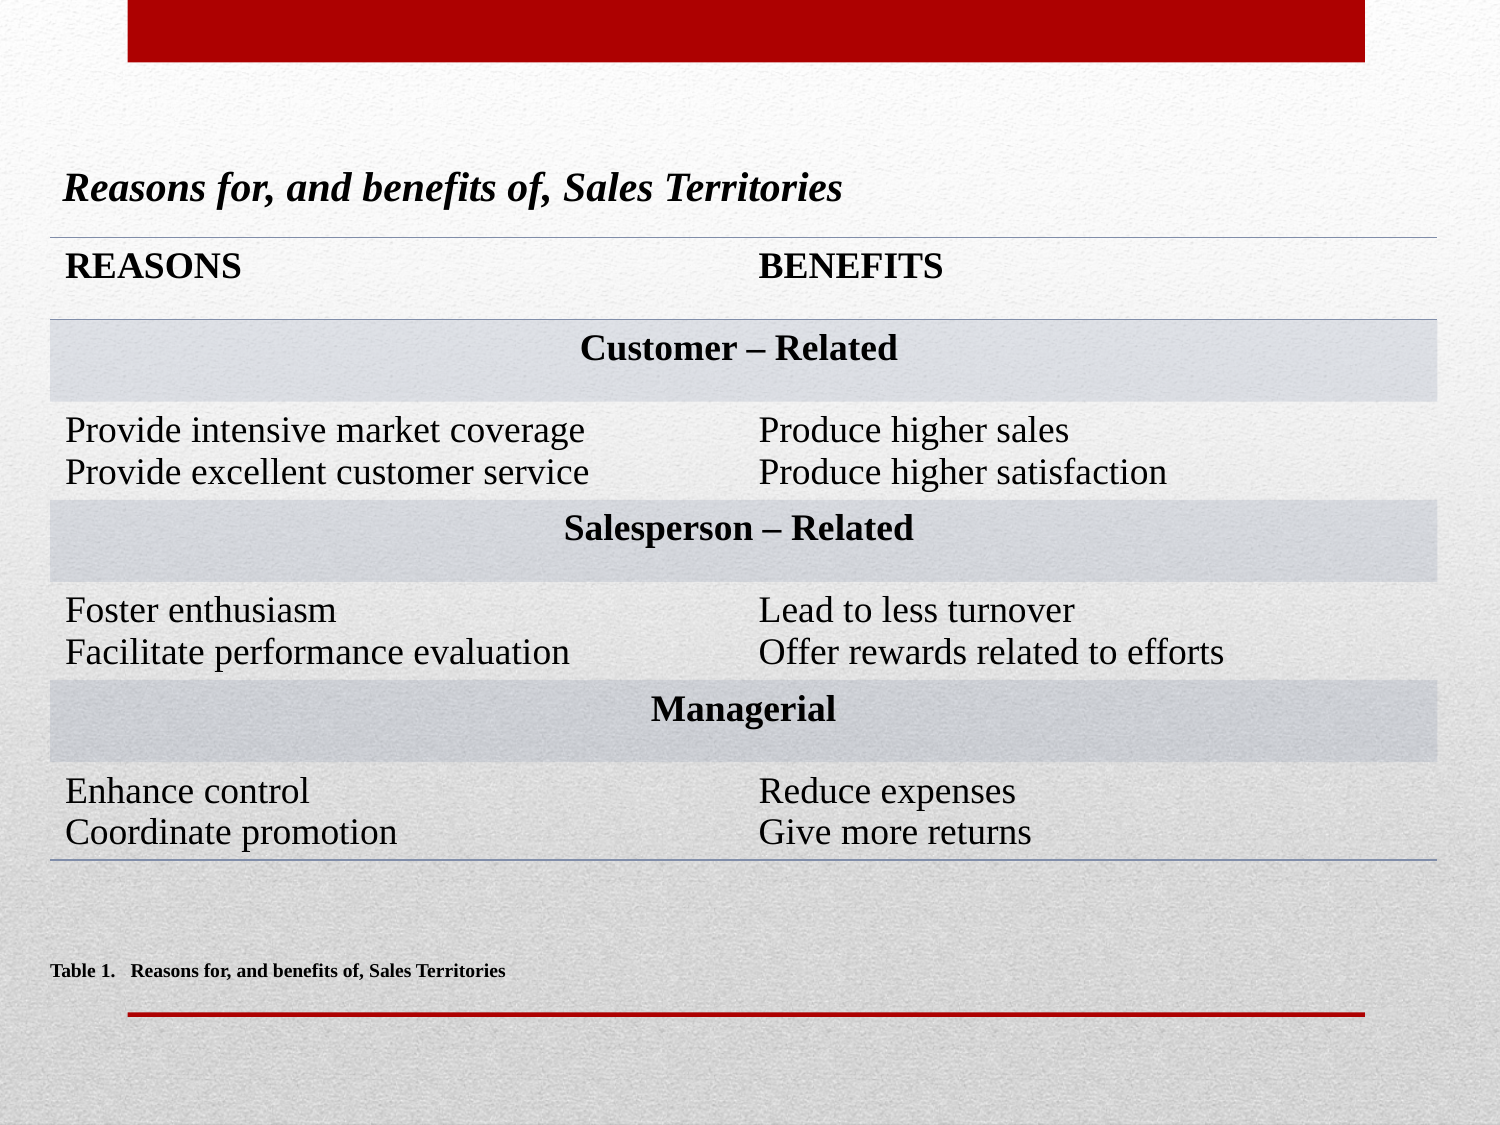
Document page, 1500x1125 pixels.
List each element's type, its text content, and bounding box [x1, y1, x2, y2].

table_cell Lead to less turnover Offer rewards related to efforts [744, 582, 1437, 680]
table_cell Salesperson – Related [50, 500, 1437, 582]
table_cell Provide intensive market coverage Provide excellent customer service [50, 402, 744, 500]
title Table 1. Reasons for, and benefits of, Sales Territories [24, 950, 1238, 1013]
list Reasons for, and benefits of, Sales Territories [37, 112, 1475, 900]
table_cell Enhance control Coordinate promotion [50, 762, 744, 859]
table_cell Managerial [50, 680, 1437, 762]
table_cell Produce higher sales Produce higher satisfaction [744, 402, 1437, 500]
table_cell Reduce expenses Give more returns [744, 762, 1437, 859]
table_cell Foster enthusiasm Facilitate performance evaluation [50, 582, 744, 680]
table_header REASONS [50, 238, 744, 319]
table_header BENEFITS [744, 238, 1437, 319]
table_cell Customer – Related [50, 320, 1437, 402]
